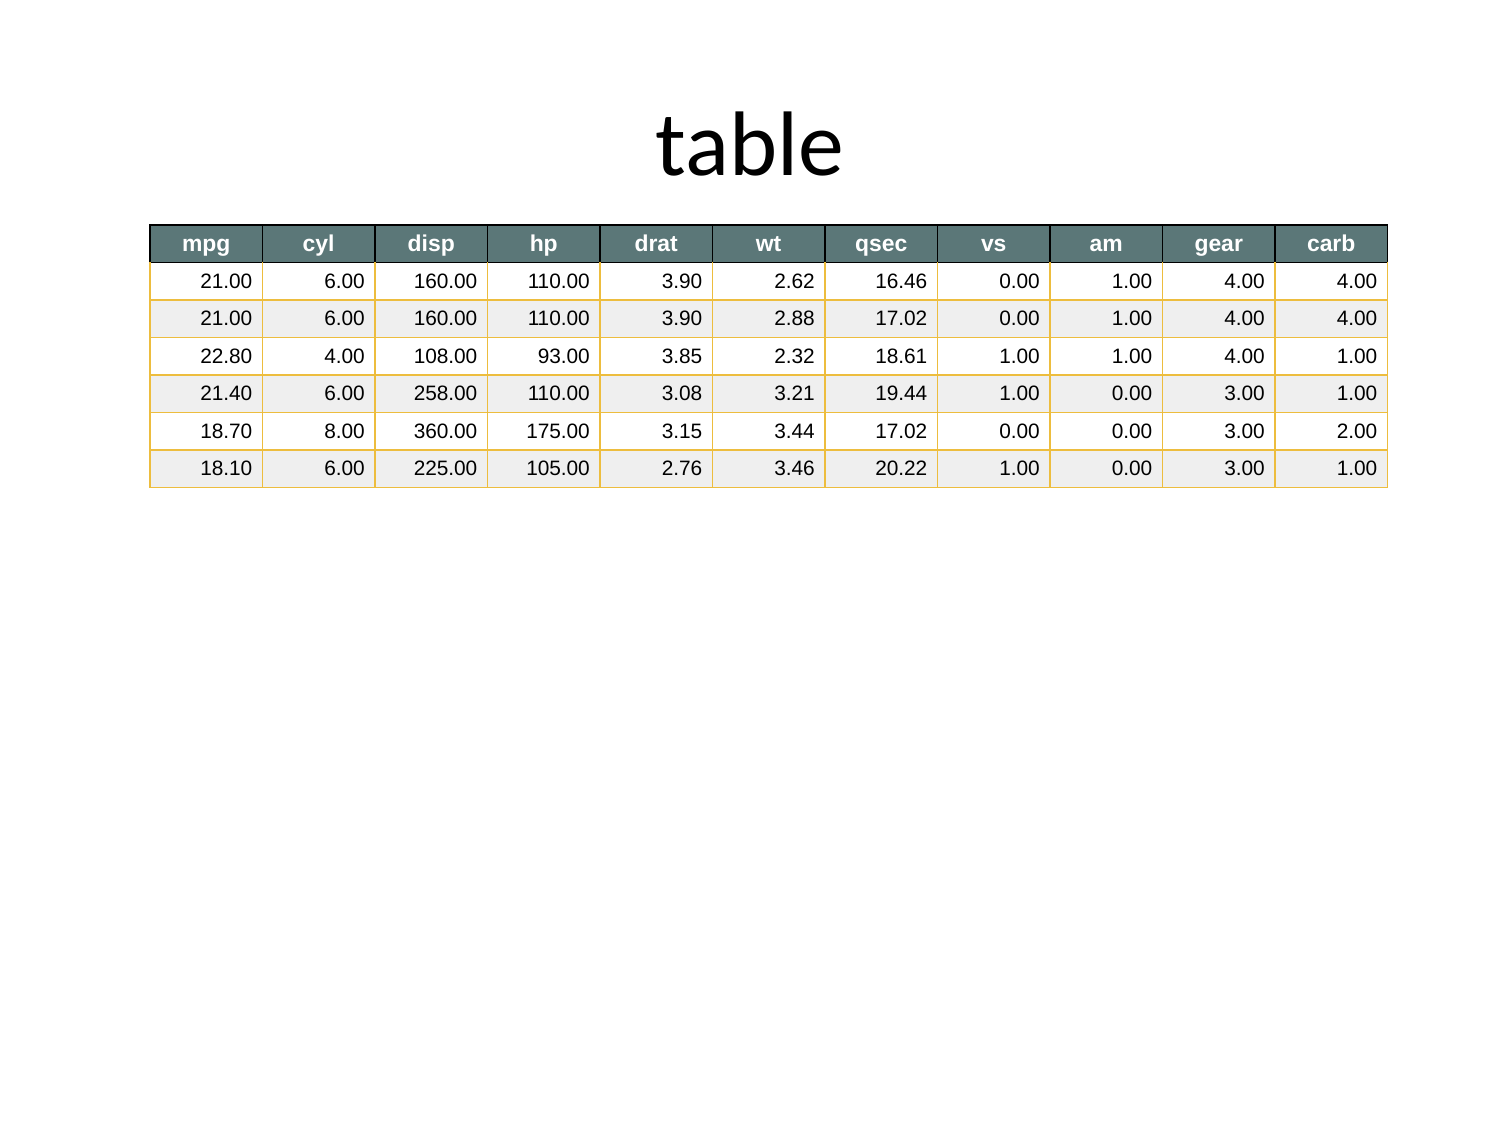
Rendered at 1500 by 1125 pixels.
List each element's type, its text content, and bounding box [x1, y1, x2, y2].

table_cell 160.00 [376, 263, 487, 299]
table_cell 1.00 [1276, 338, 1387, 374]
table_cell 1.00 [938, 376, 1049, 412]
table_cell 1.00 [938, 451, 1049, 487]
table_cell 4.00 [1163, 263, 1274, 299]
table_cell 21.40 [151, 376, 262, 412]
table_cell 3.08 [601, 376, 712, 412]
table_cell 4.00 [1163, 301, 1274, 337]
table_cell 3.15 [601, 413, 712, 449]
table_cell 110.00 [488, 376, 599, 412]
table_cell 360.00 [376, 413, 487, 449]
table_cell 3.21 [713, 376, 824, 412]
table_header hp [488, 226, 599, 262]
table_cell 3.00 [1163, 376, 1274, 412]
table_cell 1.00 [1051, 338, 1162, 374]
table_cell 6.00 [263, 263, 374, 299]
table_cell 93.00 [488, 338, 599, 374]
table_cell 18.10 [151, 451, 262, 487]
table_cell 1.00 [1051, 301, 1162, 337]
table_cell 108.00 [376, 338, 487, 374]
table_cell 0.00 [1051, 376, 1162, 412]
table_cell 6.00 [263, 376, 374, 412]
table_cell 105.00 [488, 451, 599, 487]
table_cell 1.00 [1276, 376, 1387, 412]
table_cell 17.02 [826, 301, 937, 337]
table_cell 1.00 [938, 338, 1049, 374]
table_cell 110.00 [488, 263, 599, 299]
table_cell 258.00 [376, 376, 487, 412]
table_cell 2.88 [713, 301, 824, 337]
table_header drat [601, 226, 712, 262]
table_header vs [938, 226, 1049, 262]
table_header wt [713, 226, 824, 262]
table_cell 225.00 [376, 451, 487, 487]
table_cell 1.00 [1051, 263, 1162, 299]
table_cell 2.32 [713, 338, 824, 374]
table_header am [1051, 226, 1162, 262]
table_header mpg [151, 226, 262, 262]
table_header disp [376, 226, 487, 262]
table_cell 3.44 [713, 413, 824, 449]
table_cell 2.76 [601, 451, 712, 487]
table_cell 18.61 [826, 338, 937, 374]
table_cell 17.02 [826, 413, 937, 449]
table_cell 3.90 [601, 263, 712, 299]
table_header cyl [263, 226, 374, 262]
table_cell 0.00 [1051, 413, 1162, 449]
table_cell 3.00 [1163, 413, 1274, 449]
table_header gear [1163, 226, 1274, 262]
table_cell 110.00 [488, 301, 599, 337]
table_header qsec [826, 226, 937, 262]
table_cell 3.85 [601, 338, 712, 374]
table_cell 160.00 [376, 301, 487, 337]
table_cell 0.00 [938, 301, 1049, 337]
table_cell 18.70 [151, 413, 262, 449]
table_cell 6.00 [263, 451, 374, 487]
table_cell 0.00 [1051, 451, 1162, 487]
table_cell 4.00 [1163, 338, 1274, 374]
table_cell 19.44 [826, 376, 937, 412]
table_cell 3.90 [601, 301, 712, 337]
table_cell 4.00 [1276, 263, 1387, 299]
table_cell 2.62 [713, 263, 824, 299]
table_cell 8.00 [263, 413, 374, 449]
table_header carb [1276, 226, 1387, 262]
table_cell 3.00 [1163, 451, 1274, 487]
table_cell 4.00 [263, 338, 374, 374]
table_cell 4.00 [1276, 301, 1387, 337]
table_cell 175.00 [488, 413, 599, 449]
table_cell 1.00 [1276, 451, 1387, 487]
table_cell 0.00 [938, 413, 1049, 449]
table_cell 0.00 [938, 263, 1049, 299]
table_cell 16.46 [826, 263, 937, 299]
table_cell 6.00 [263, 301, 374, 337]
table_cell 21.00 [151, 263, 262, 299]
table_cell 3.46 [713, 451, 824, 487]
title table [75, 45, 1425, 233]
table_cell 21.00 [151, 301, 262, 337]
table_cell 20.22 [826, 451, 937, 487]
table_cell 2.00 [1276, 413, 1387, 449]
table_cell 22.80 [151, 338, 262, 374]
